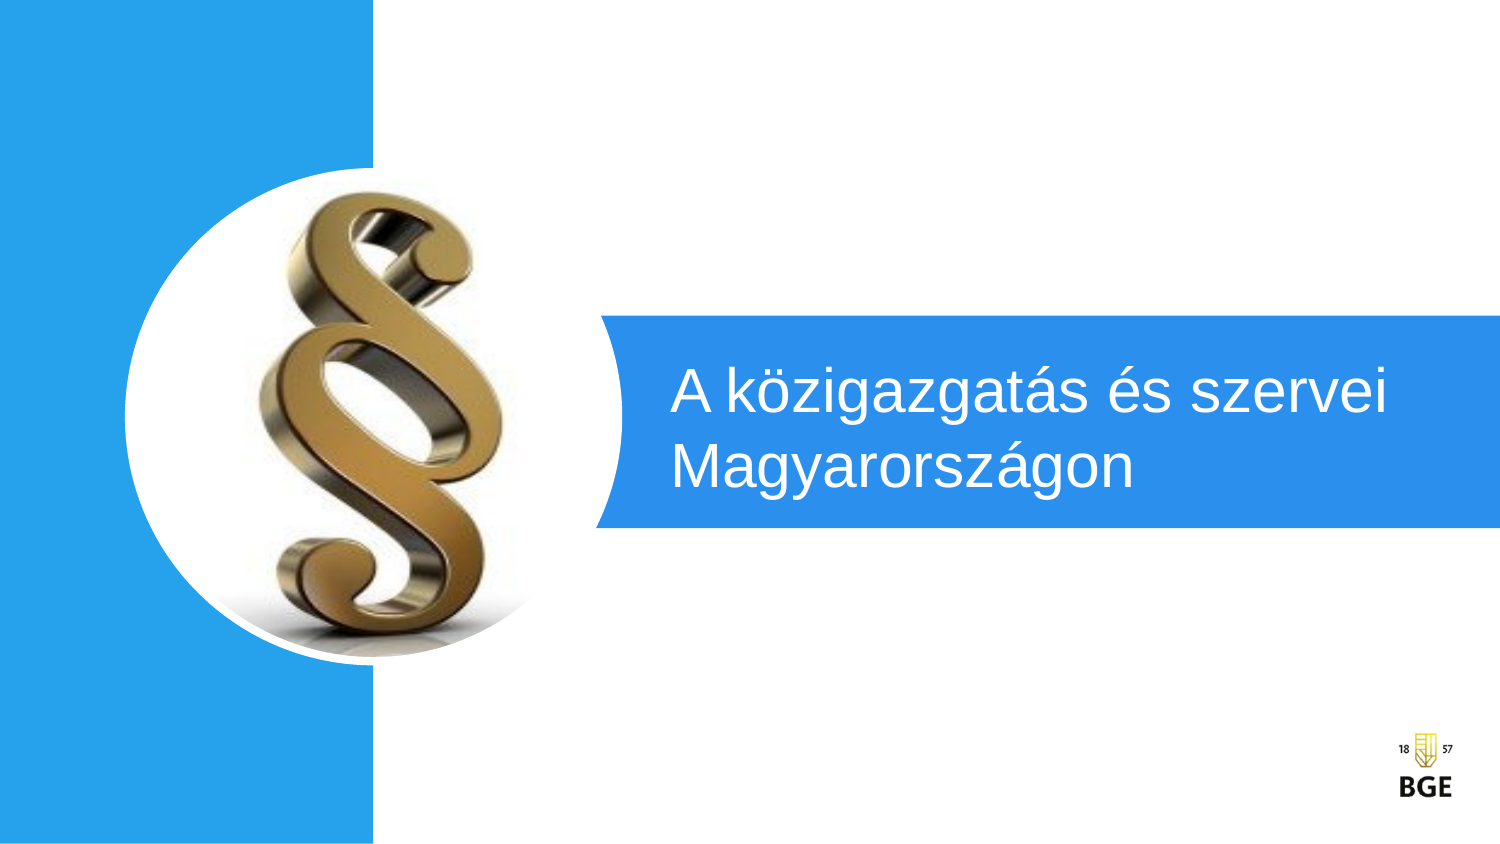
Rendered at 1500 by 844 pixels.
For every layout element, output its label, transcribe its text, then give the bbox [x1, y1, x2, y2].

list A közigazgatás és szervei Magyarországon [655, 357, 1500, 493]
picture [1388, 727, 1460, 803]
picture [128, 171, 619, 662]
